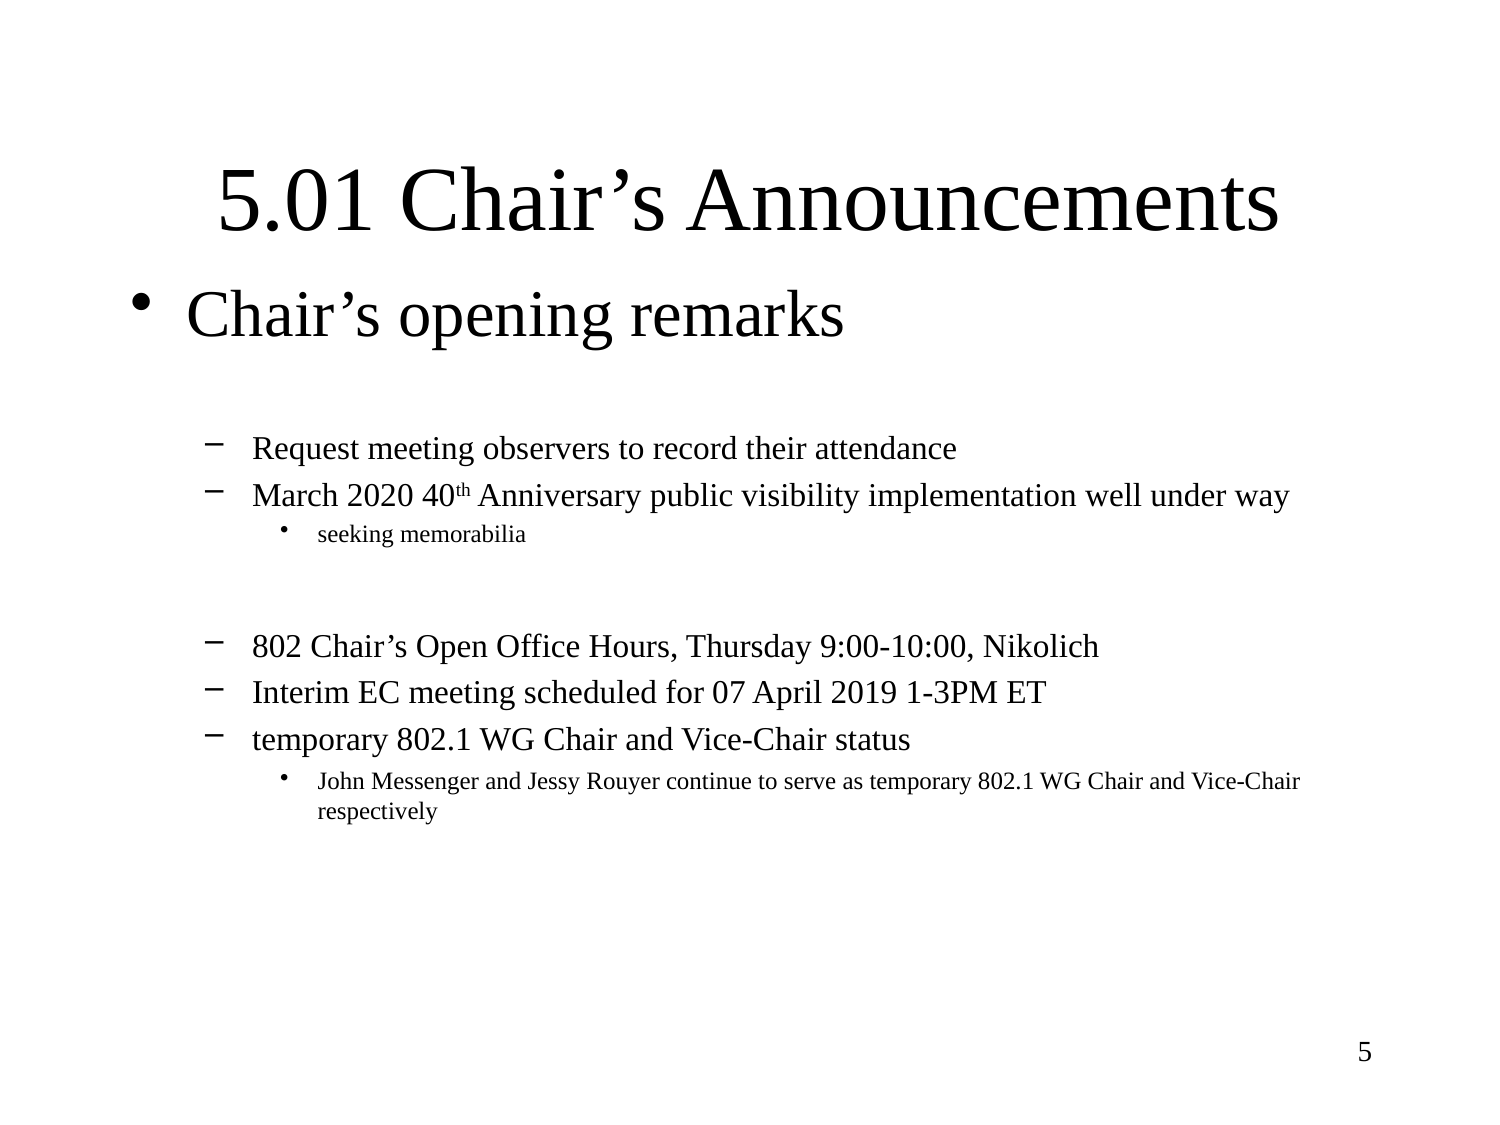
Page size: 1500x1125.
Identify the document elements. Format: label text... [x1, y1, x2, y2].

slide_number 5 [1074, 1024, 1388, 1101]
list Chair’s opening remarks Request meeting observers to record their attendance March 2020 40th Anniversary public visibility implementation well under way seeking memorabilia 802 Chair’s Open Office Hours, Thursday 9:00-10:00, Nikolich Interim EC meeting scheduled for 07 April 2019 1-3PM ET temporary 802.1 WG Chair and Vice-Chair status John Messenger and Jessy Rouyer continue to serve as temporary 802.1 WG Chair and Vice-Chair respectively [114, 262, 1391, 938]
title 5.01 Chair’s Announcements [112, 99, 1388, 288]
